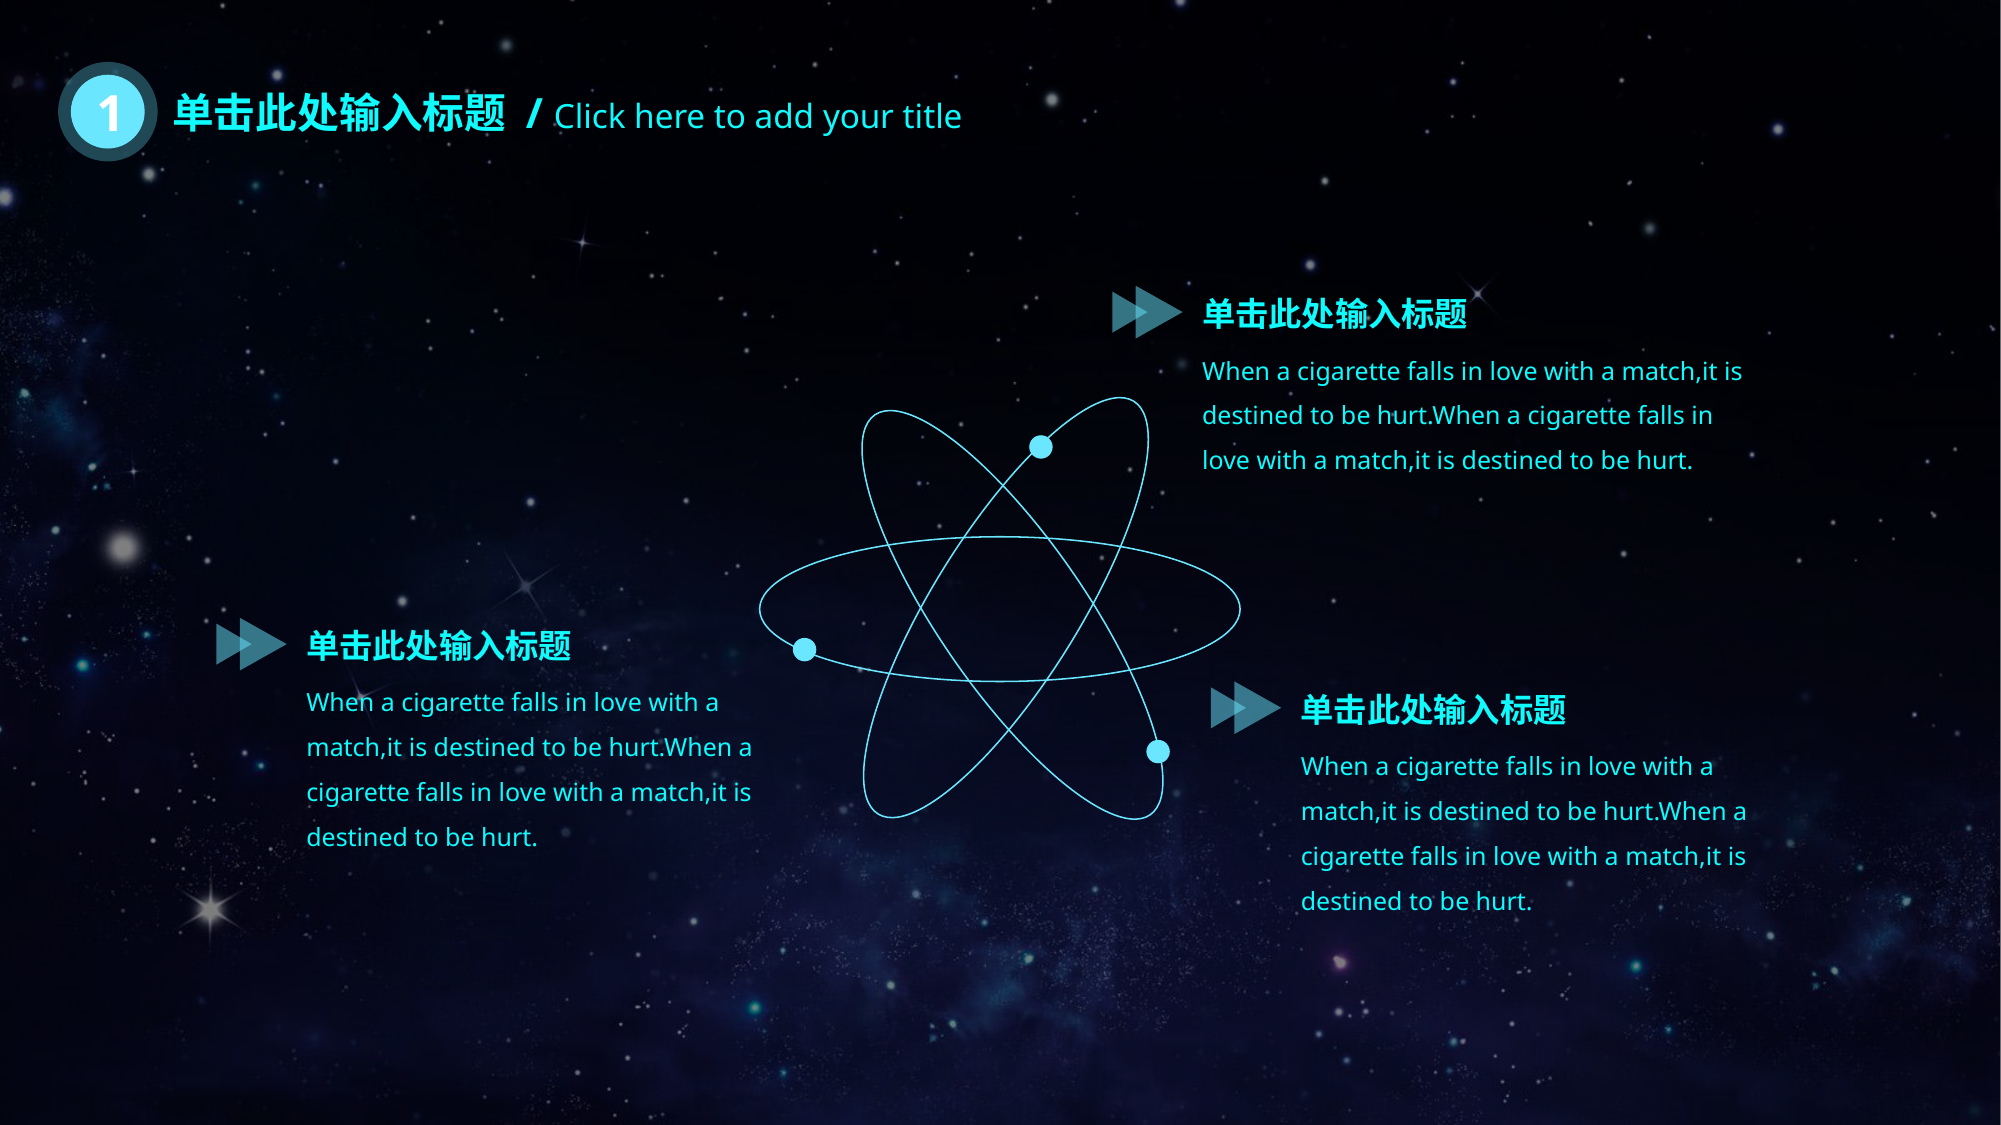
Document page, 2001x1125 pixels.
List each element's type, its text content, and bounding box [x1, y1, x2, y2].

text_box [1210, 681, 1809, 925]
picture [0, 0, 2001, 1125]
text_box 单击此处输入标题 / Click here to add your title [158, 78, 1017, 144]
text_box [216, 617, 815, 862]
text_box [58, 61, 158, 162]
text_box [759, 364, 1241, 858]
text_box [1112, 285, 1761, 484]
